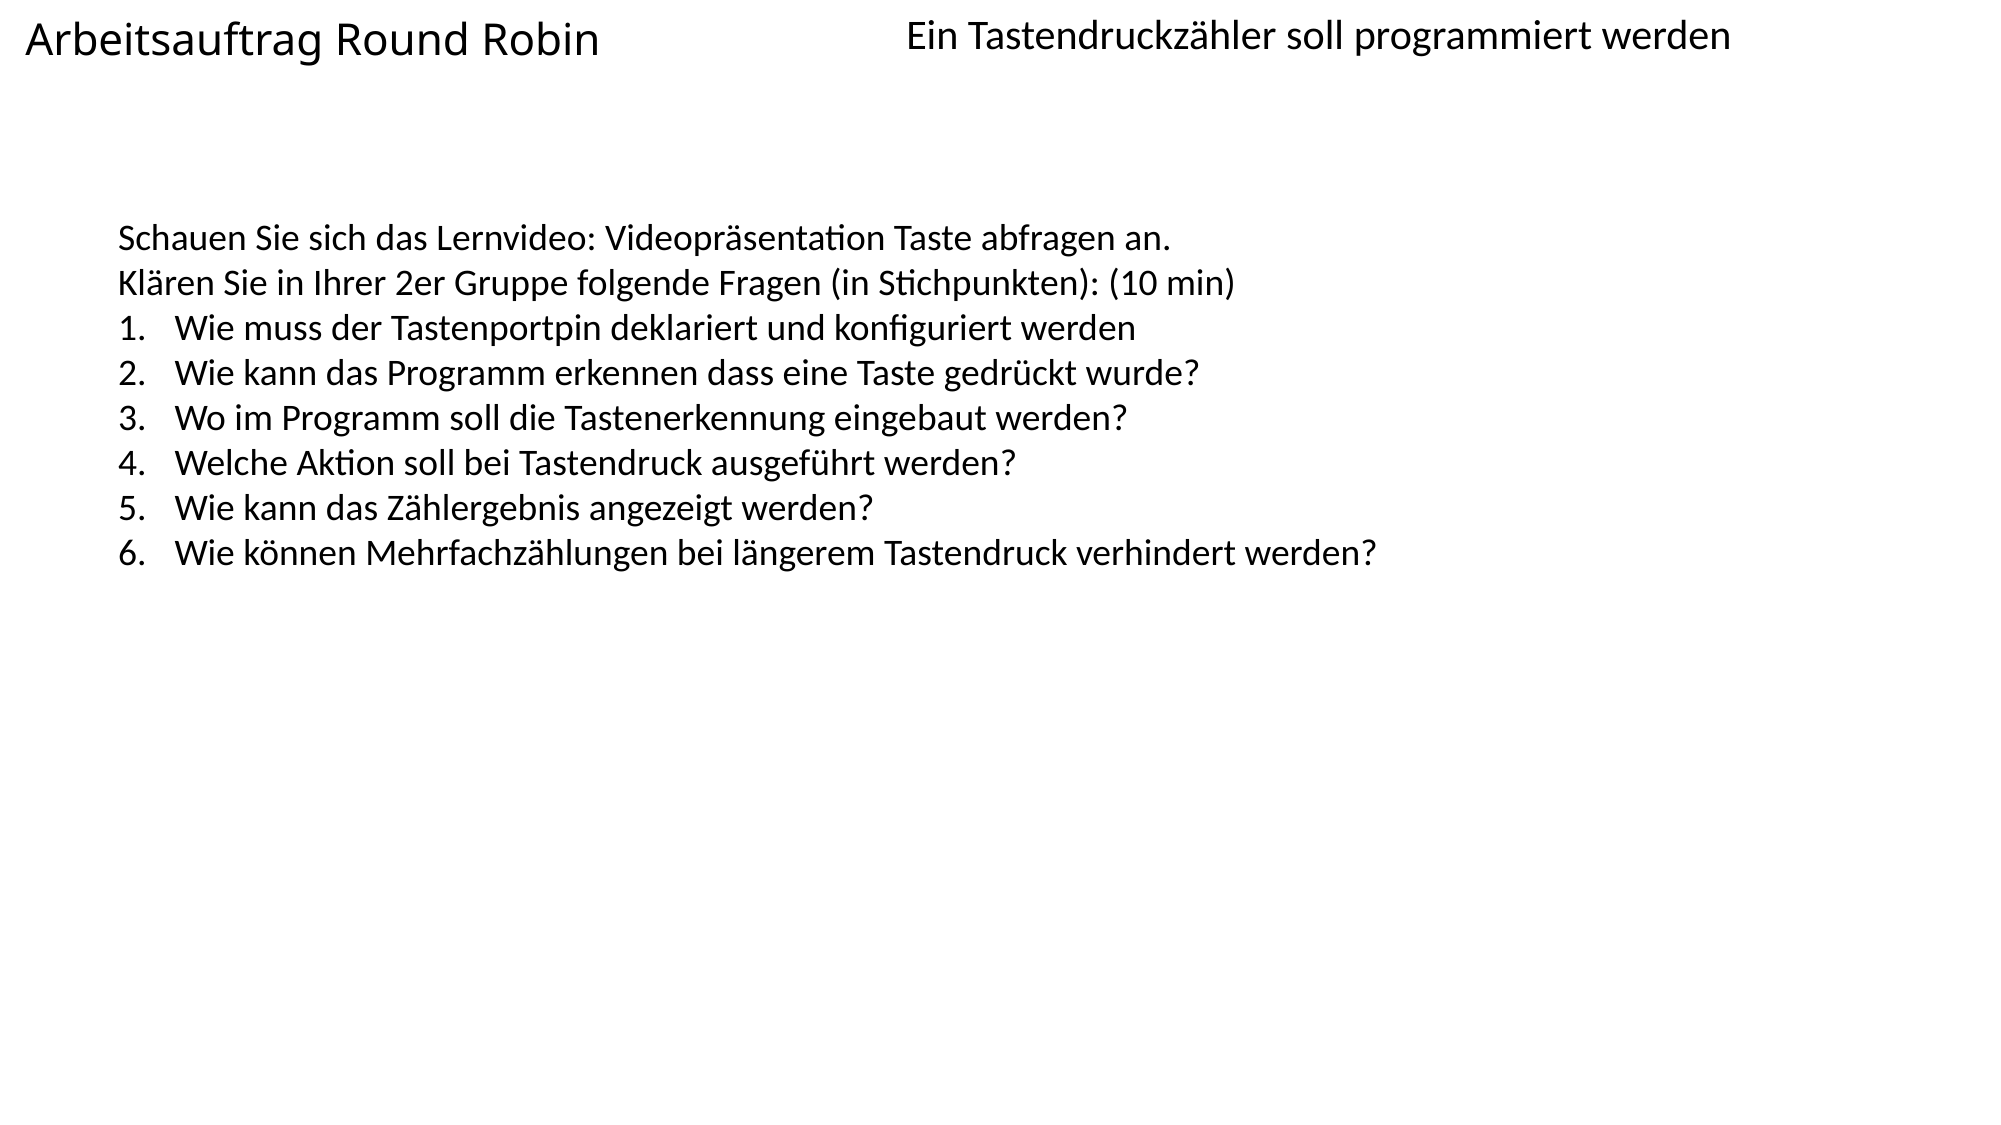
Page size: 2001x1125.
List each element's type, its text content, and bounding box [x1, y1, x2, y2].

text_box Schauen Sie sich das Lernvideo: Videopräsentation Taste abfragen an. Klären Sie in Ihrer 2er Gruppe folgende Fragen (in Stichpunkten): (10 min) Wie muss der Tastenportpin deklariert und konfiguriert werden Wie kann das Programm erkennen dass eine Taste gedrückt wurde? Wo im Programm soll die Tastenerkennung eingebaut werden? Welche Aktion soll bei Tastendruck ausgeführt werden? Wie kann das Zählergebnis angezeigt werden? Wie können Mehrfachzählungen bei längerem Tastendruck verhindert werden? [103, 205, 1395, 581]
subtitle Ein Tastendruckzähler soll programmiert werden [717, 6, 1921, 67]
title Arbeitsauftrag Round Robin [0, 0, 627, 73]
